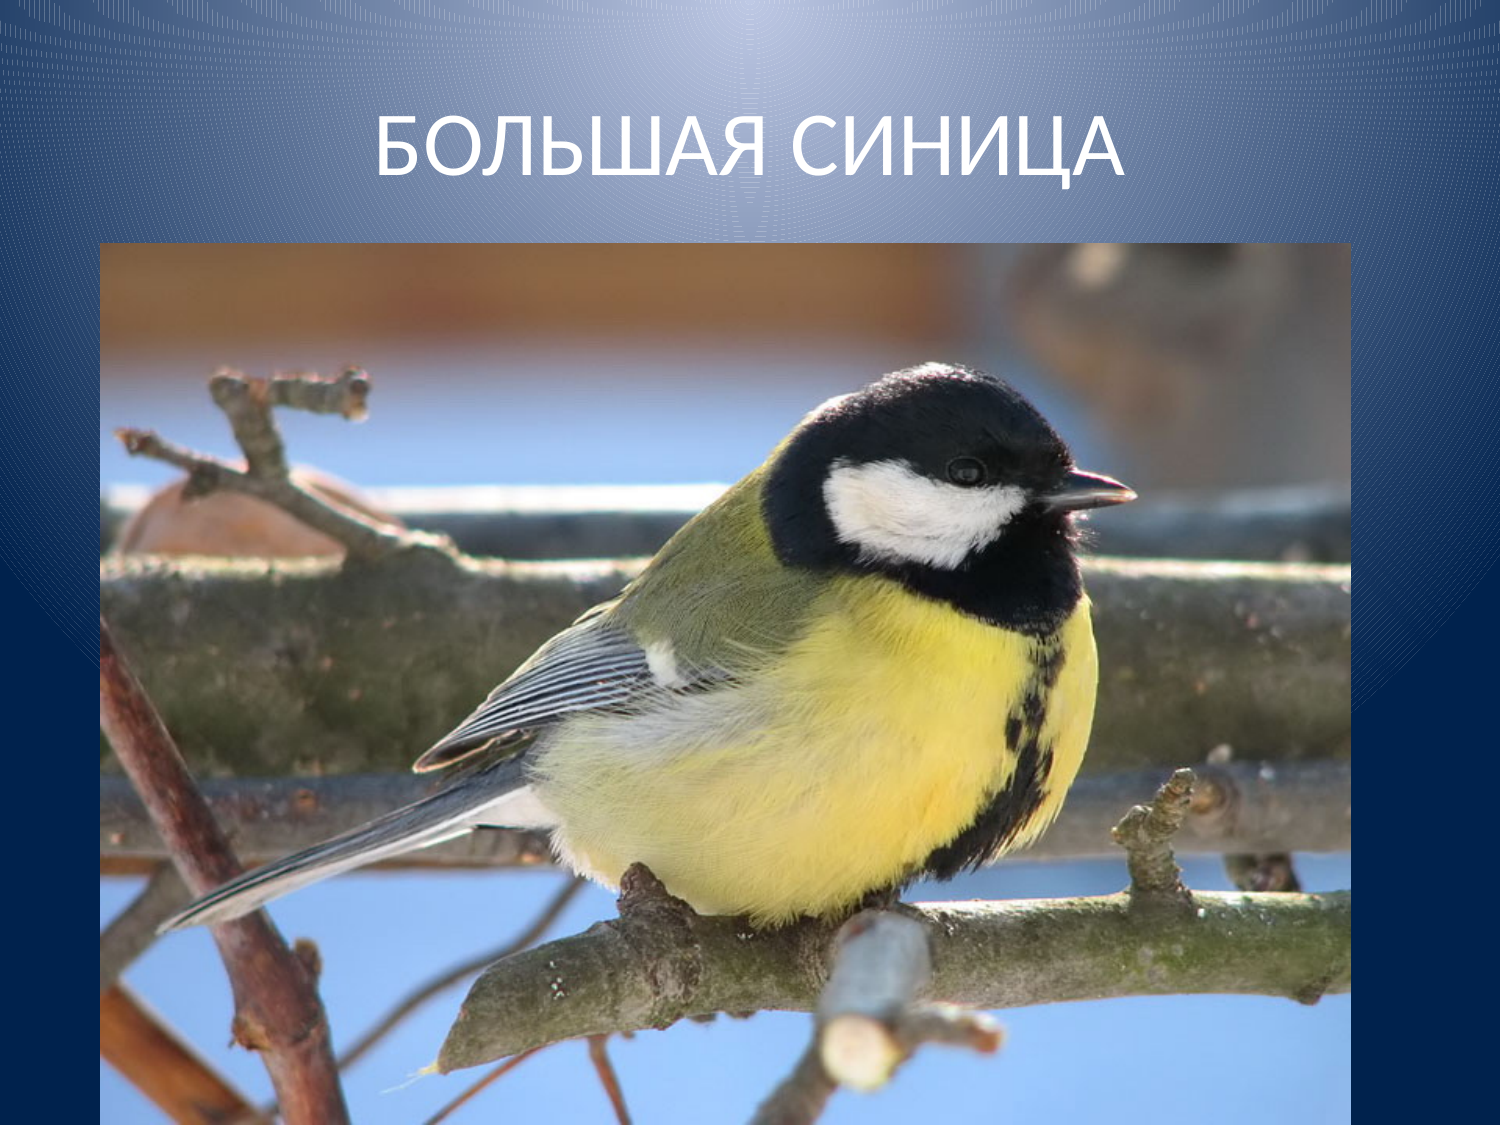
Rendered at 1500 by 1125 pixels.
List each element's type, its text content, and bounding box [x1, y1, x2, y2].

title БОЛЬШАЯ СИНИЦА [75, 45, 1425, 233]
picture [100, 243, 1351, 1125]
